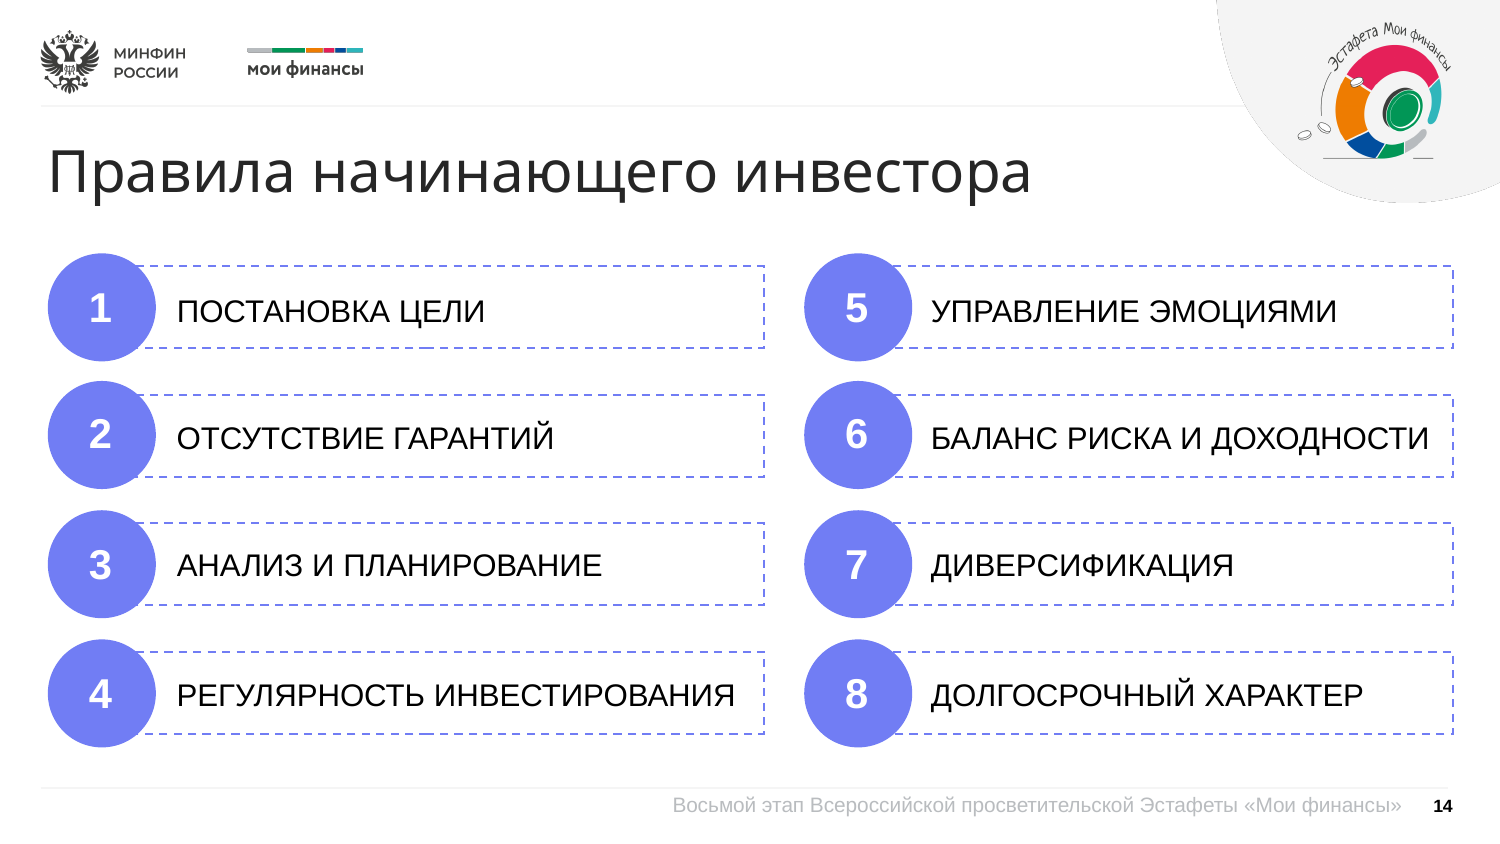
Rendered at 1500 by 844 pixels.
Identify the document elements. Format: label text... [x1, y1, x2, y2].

text_box 3 [88, 537, 145, 588]
text_box 7 [845, 537, 901, 588]
text_box 1 [88, 281, 145, 332]
text_box 5 [845, 281, 901, 332]
text_box [45, 251, 158, 364]
text_box Правила начинающего инвестора [47, 142, 1235, 204]
text_box ОТСУТСТВИЕ ГАРАНТИЙ [176, 417, 621, 456]
text_box 2 [88, 407, 145, 458]
text_box [45, 508, 140, 621]
text_box [91, 394, 765, 477]
text_box [897, 651, 1454, 734]
picture [40, 30, 185, 94]
text_box [802, 508, 915, 621]
text_box РЕГУЛЯРНОСТЬ ИНВЕСТИРОВАНИЯ [176, 675, 794, 713]
text_box ПОСТАНОВКА ЦЕЛИ [176, 291, 521, 330]
text_box 6 [845, 407, 901, 458]
text_box [802, 637, 915, 750]
text_box УПРАВЛЕНИЕ ЭМОЦИЯМИ [930, 291, 1433, 330]
text_box [141, 266, 765, 349]
text_box 8 [845, 666, 901, 717]
text_box [91, 523, 765, 606]
picture [247, 48, 363, 78]
picture [1216, 0, 1500, 203]
text_box [897, 523, 1454, 606]
text_box [140, 651, 765, 734]
text_box ДИВЕРСИФИКАЦИЯ [930, 544, 1375, 583]
text_box [45, 637, 158, 750]
text_box 4 [88, 666, 145, 717]
text_box [897, 266, 1454, 349]
text_box [802, 378, 915, 492]
text_box ДОЛГОСРОЧНЫЙ ХАРАКТЕР [930, 675, 1467, 713]
text_box БАЛАНС РИСКА И ДОХОДНОСТИ [930, 417, 1445, 456]
slide_number 14 [1402, 794, 1453, 844]
text_box [802, 251, 915, 364]
text_box [45, 378, 141, 492]
text_box АНАЛИЗ И ПЛАНИРОВАНИЕ [176, 544, 687, 583]
text_box [897, 394, 1454, 477]
